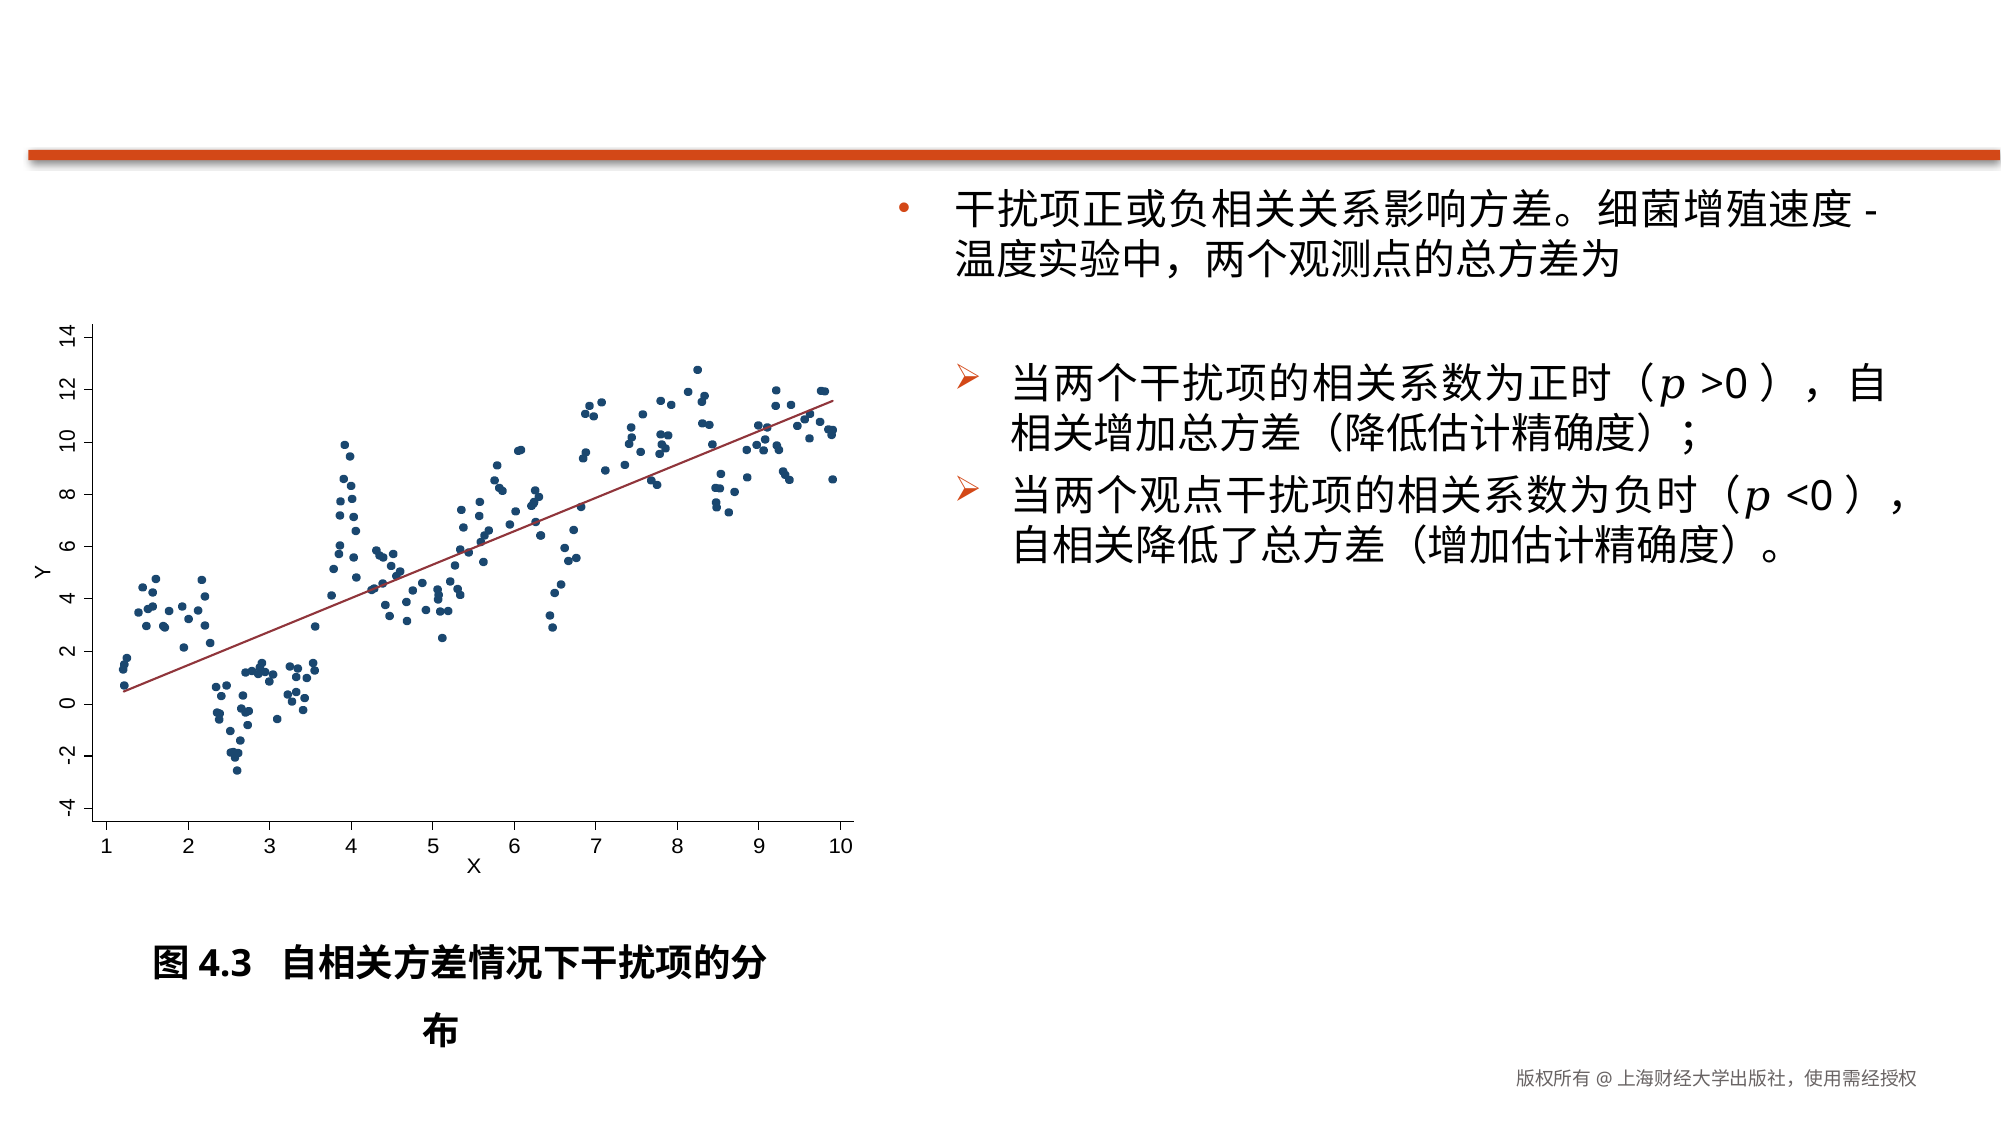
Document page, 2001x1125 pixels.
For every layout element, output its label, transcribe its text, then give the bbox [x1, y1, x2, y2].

text_box 图4.3 自相关方差情况下干扰项的分布 [99, 919, 784, 992]
footer 版权所有@上海财经大学出版社，使用需经授权 [1483, 1046, 1950, 1109]
picture [0, 296, 884, 910]
